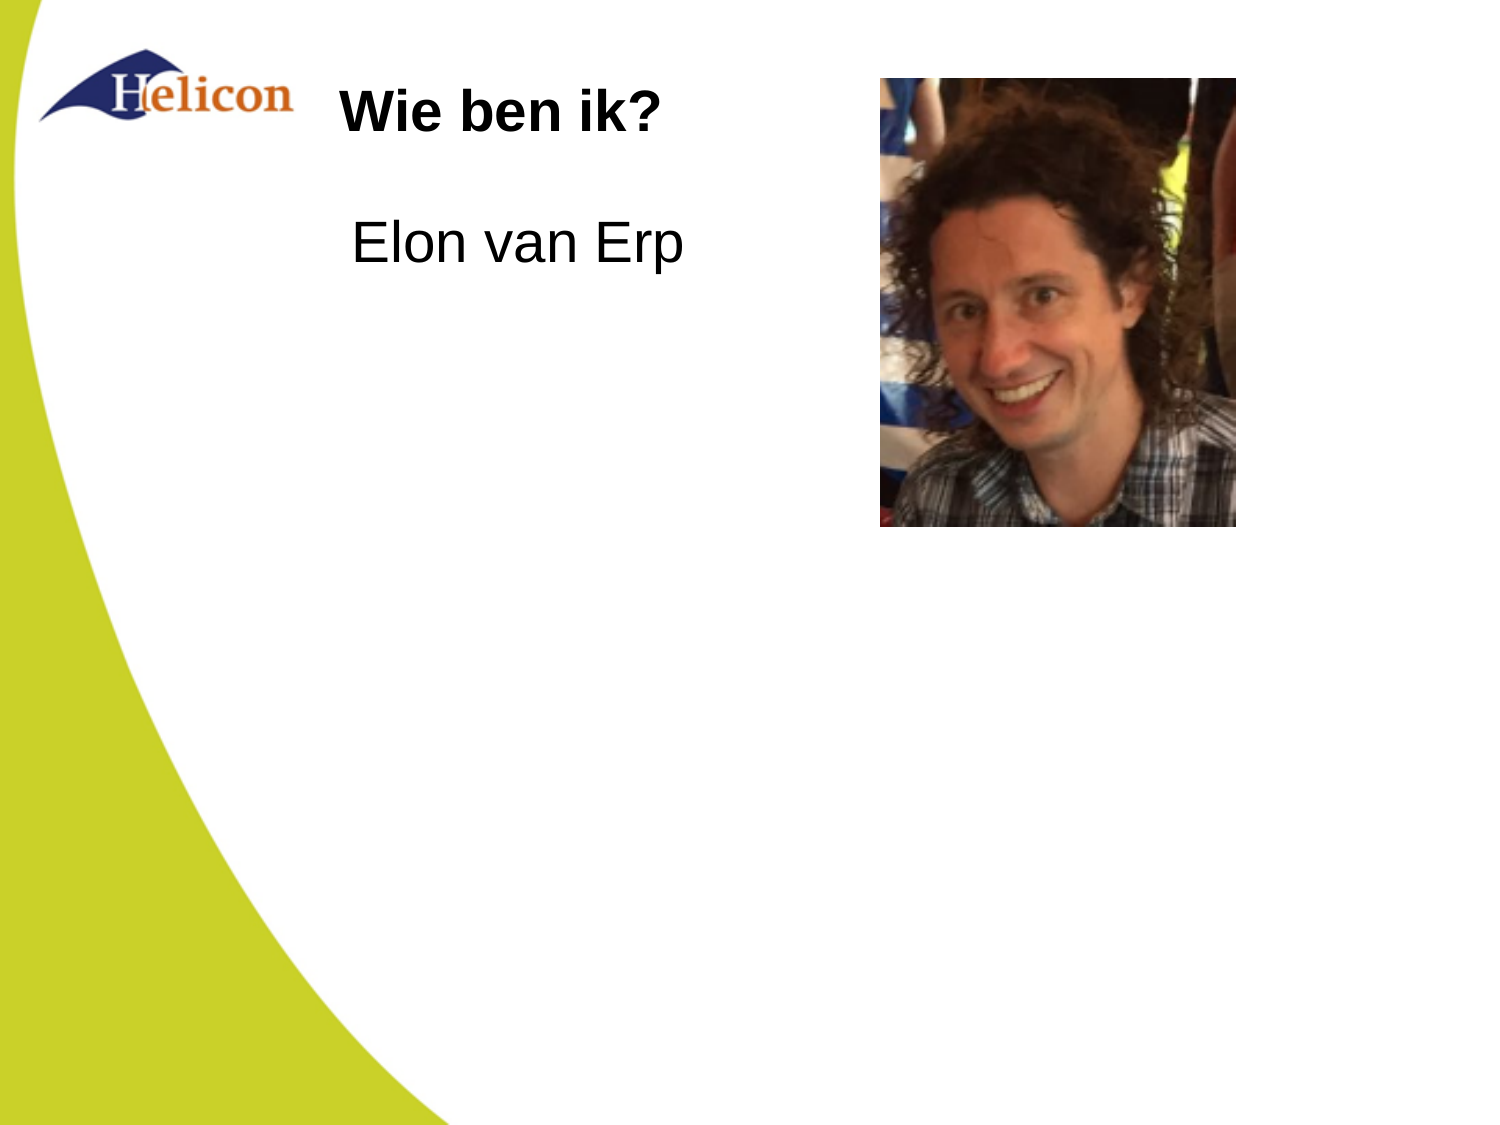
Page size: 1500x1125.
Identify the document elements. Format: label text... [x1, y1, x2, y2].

picture [0, 0, 1500, 1125]
title Wie ben ik? [324, 54, 1415, 161]
list Elon van Erp [336, 196, 1425, 1005]
